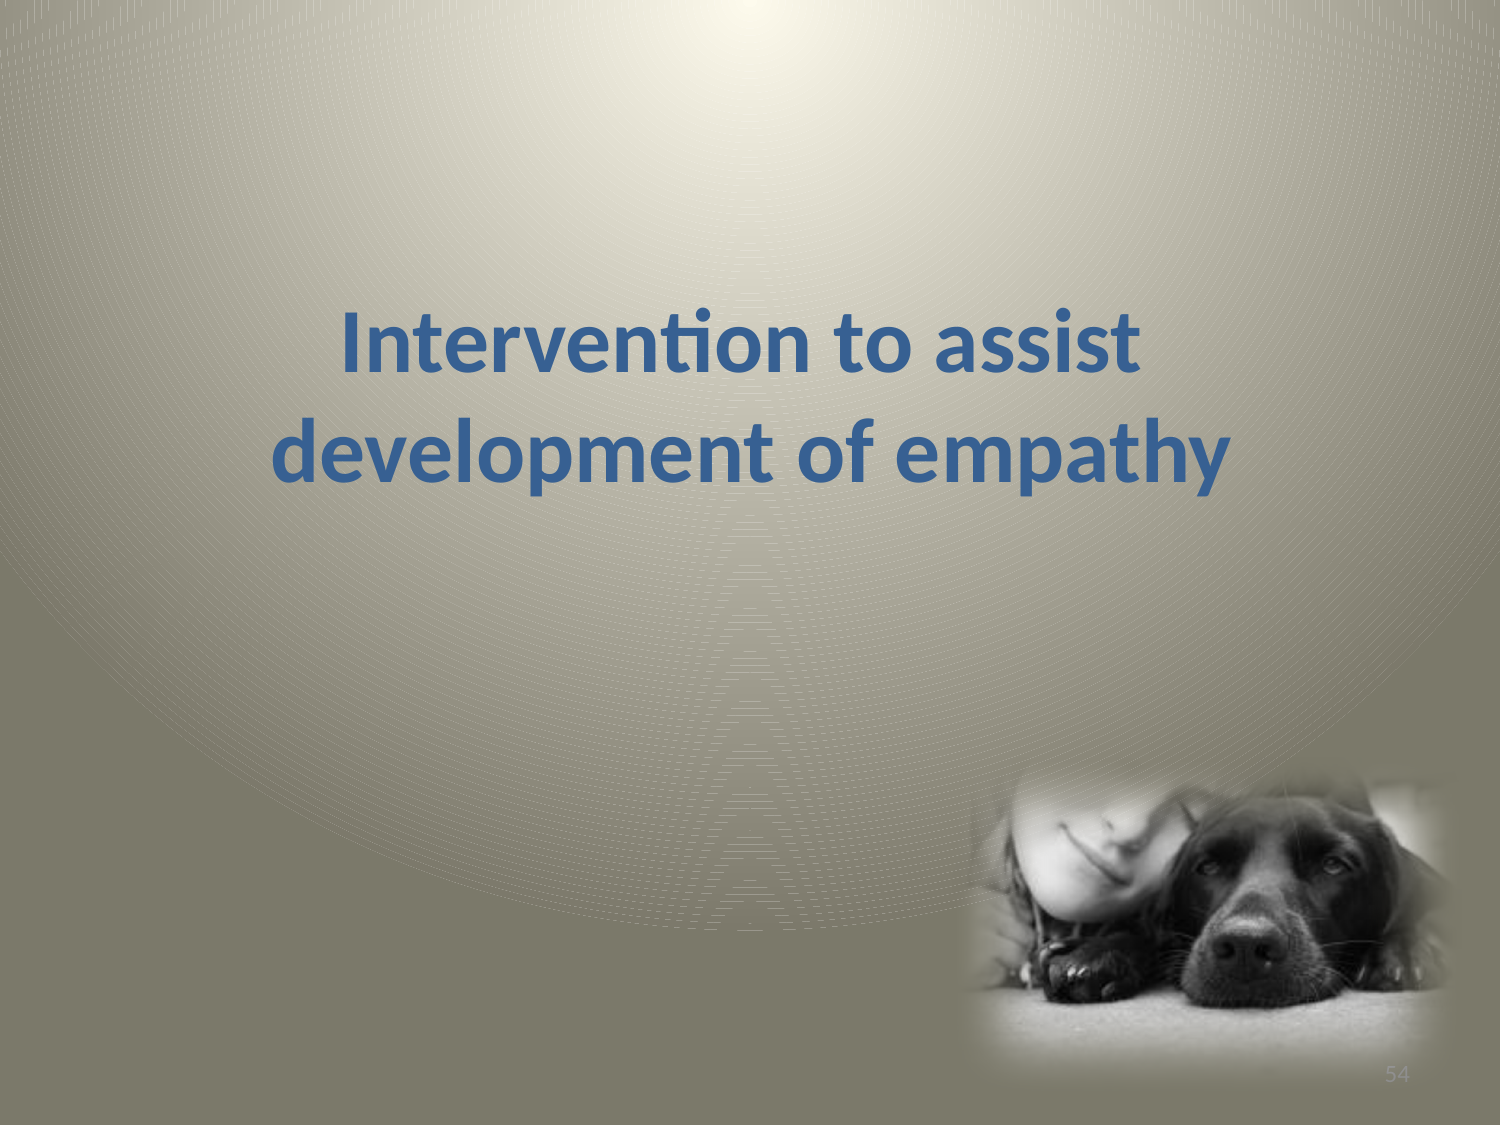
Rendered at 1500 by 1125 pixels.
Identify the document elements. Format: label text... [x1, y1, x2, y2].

slide_number 54 [1074, 1042, 1425, 1103]
picture [1026, 831, 1388, 1022]
title Intervention to assist development of empathy [76, 255, 1427, 526]
